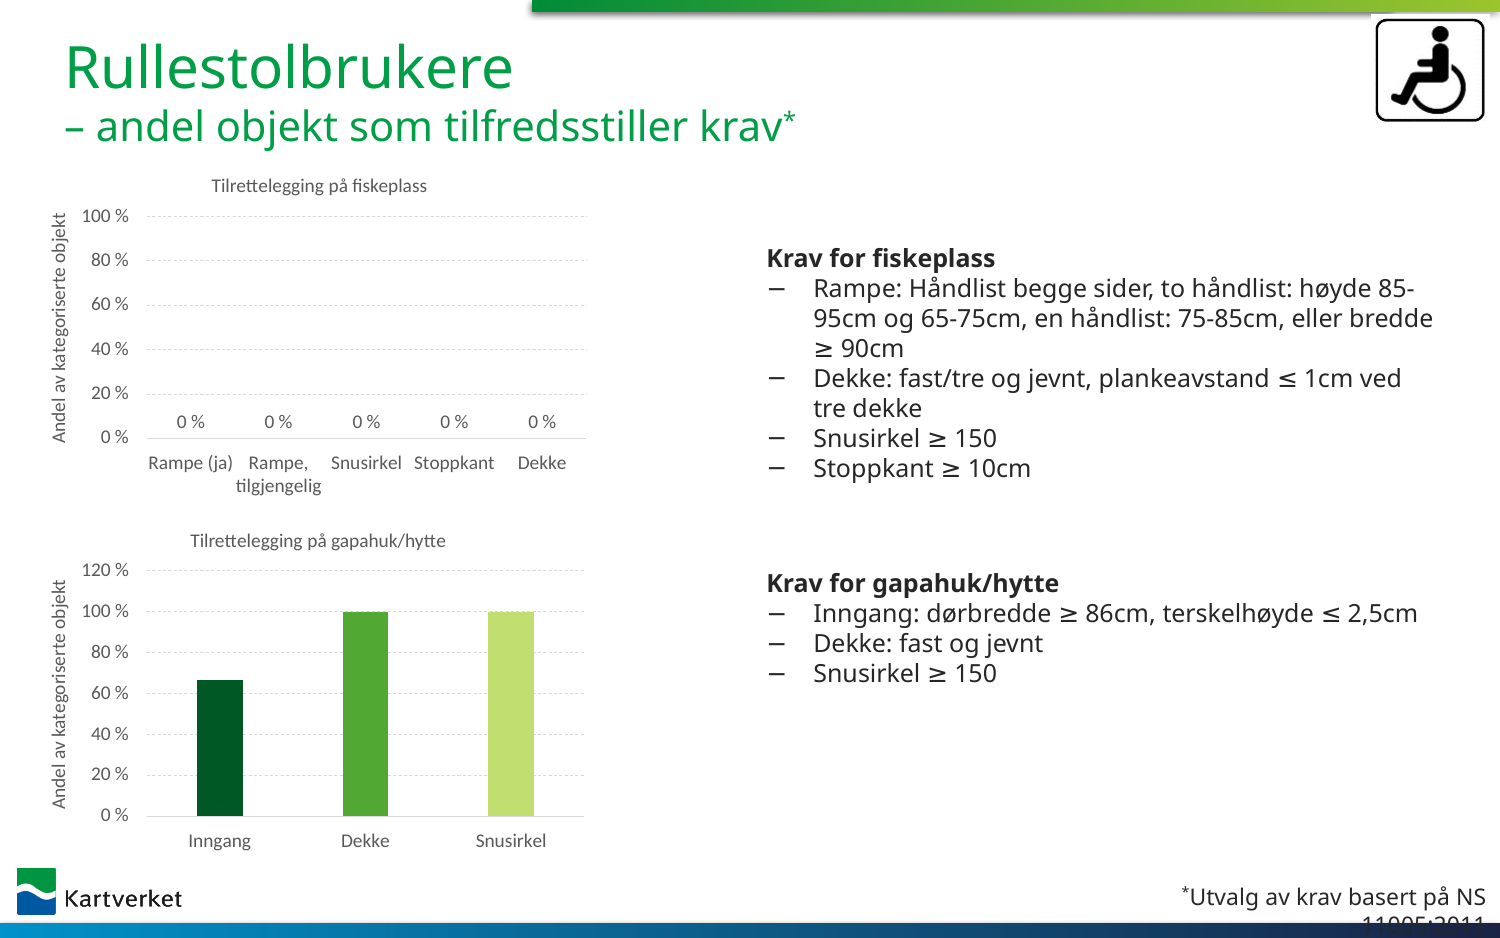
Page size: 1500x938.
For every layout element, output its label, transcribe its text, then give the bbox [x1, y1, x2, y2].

picture [41, 520, 596, 859]
text_box *Utvalg av krav basert på NS 11005:2011 [1068, 873, 1500, 938]
text_box Rullestolbrukere – andel objekt som tilfredsstiller krav* [49, 29, 1431, 158]
picture [41, 166, 598, 505]
text_box Krav for gapahuk/hytte Inngang: dørbredde ≥ 86cm, terskelhøyde ≤ 2,5cm Dekke: fast og jevnt Snusirkel ≥ 150 [751, 560, 1452, 695]
text_box Krav for fiskeplass Rampe: Håndlist begge sider, to håndlist: høyde 85-95cm og 65-75cm, en håndlist: 75-85cm, eller bredde ≥ 90cm Dekke: fast/tre og jevnt, plankeavstand ≤ 1cm ved tre dekke Snusirkel ≥ 150 Stoppkant ≥ 10cm [751, 235, 1452, 490]
picture [1371, 13, 1491, 127]
